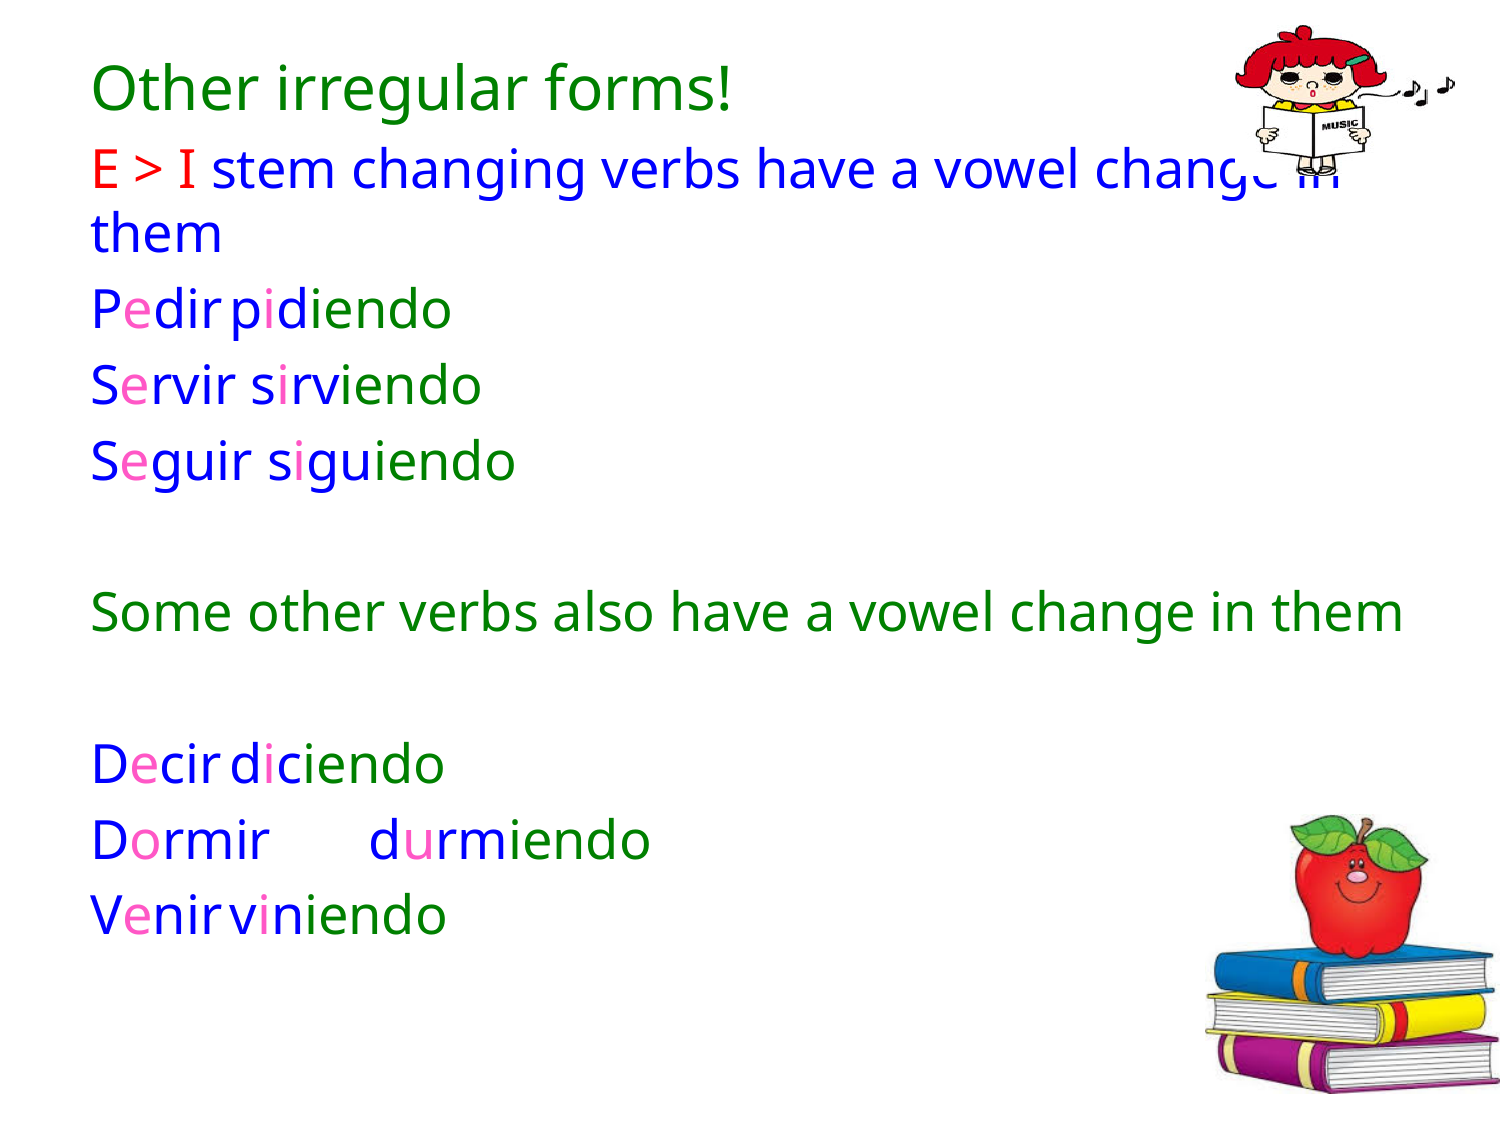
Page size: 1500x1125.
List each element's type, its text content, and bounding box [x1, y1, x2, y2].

picture [1234, 25, 1456, 177]
picture [1204, 813, 1500, 1094]
list Other irregular forms! E > I stem changing verbs have a vowel change in them Pedir pidiendo Servir sirviendo Seguir siguiendo Some other verbs also have a vowel change in them Decir diciendo Dormir durmiendo Venir viniendo [75, 41, 1425, 1005]
